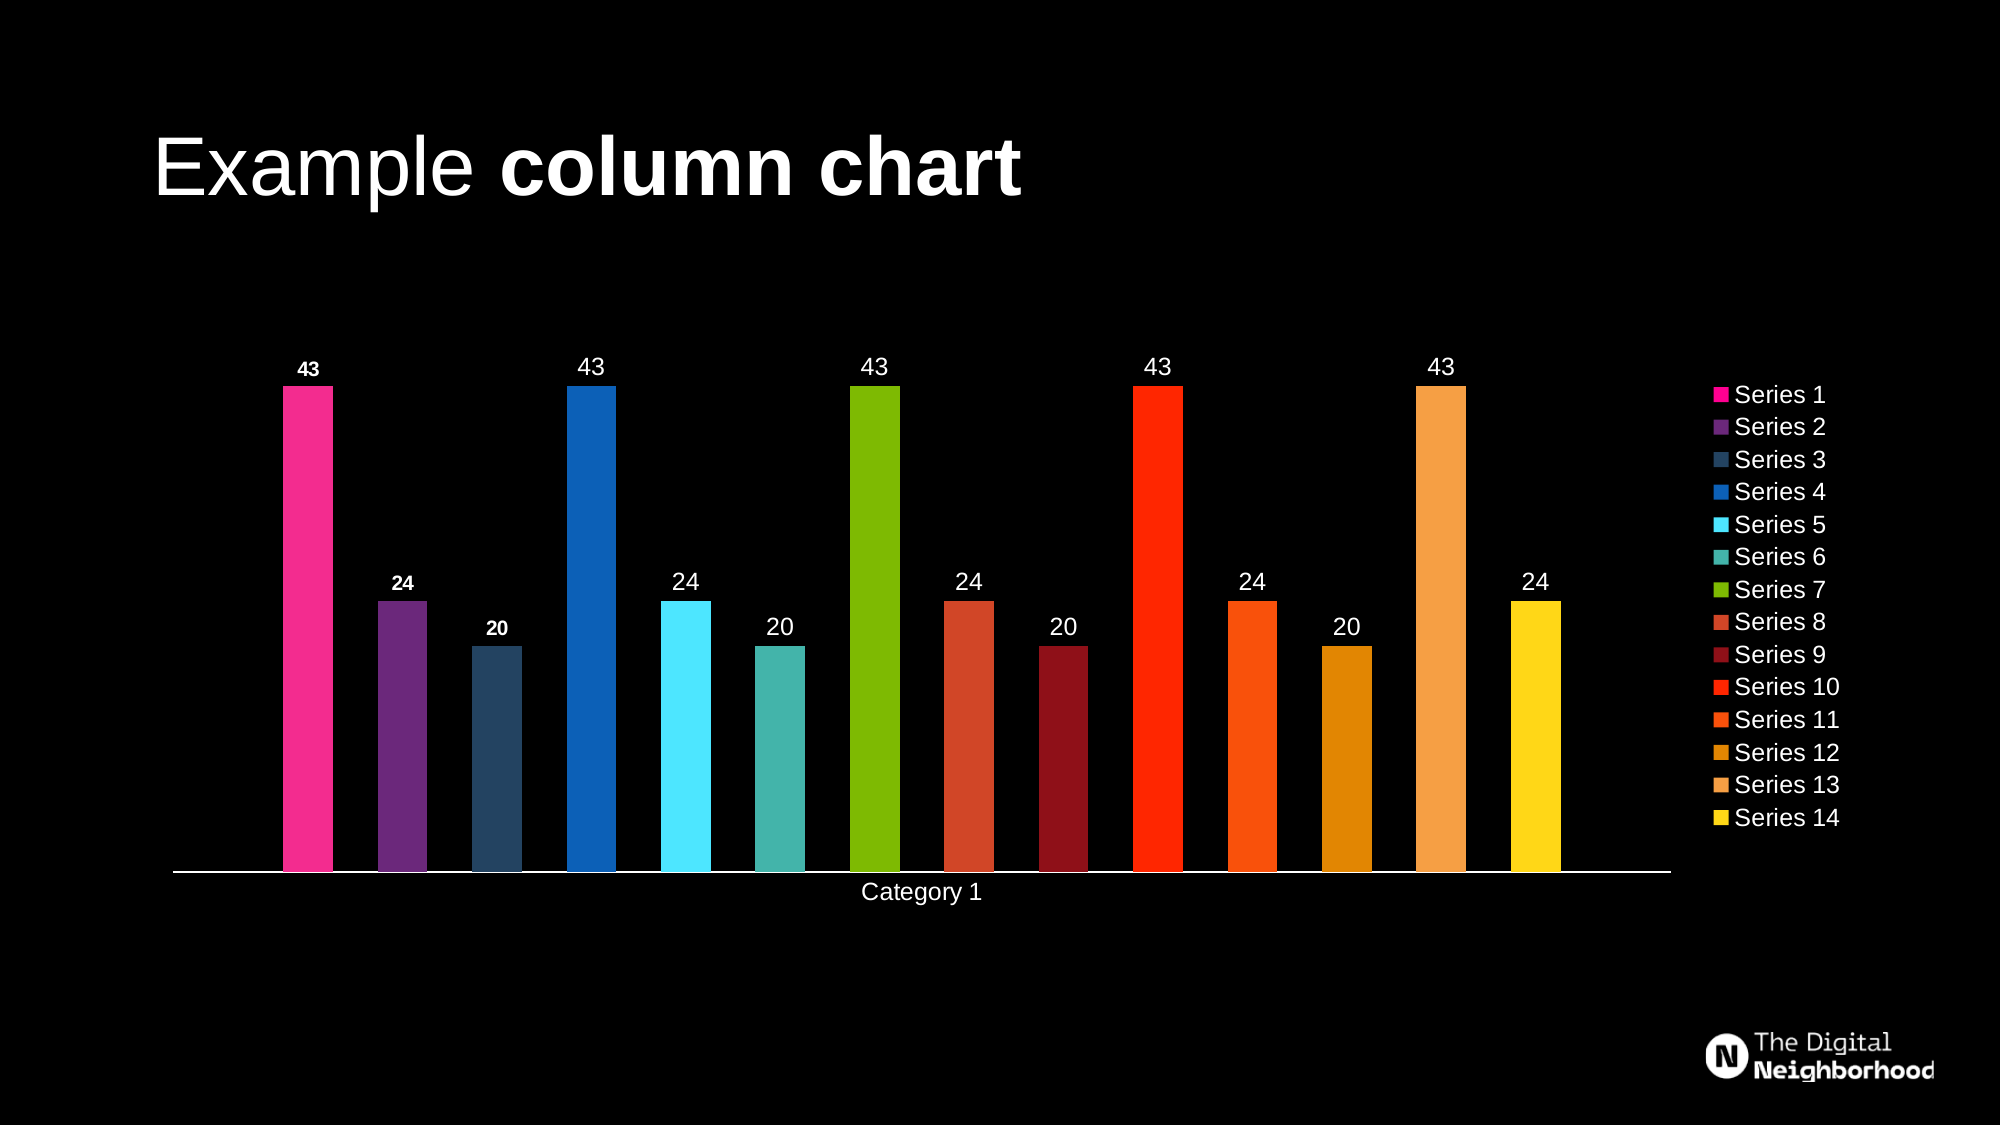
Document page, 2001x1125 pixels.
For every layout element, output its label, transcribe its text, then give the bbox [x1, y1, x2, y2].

title Example column chart [137, 104, 1464, 232]
chart [138, 295, 1862, 918]
